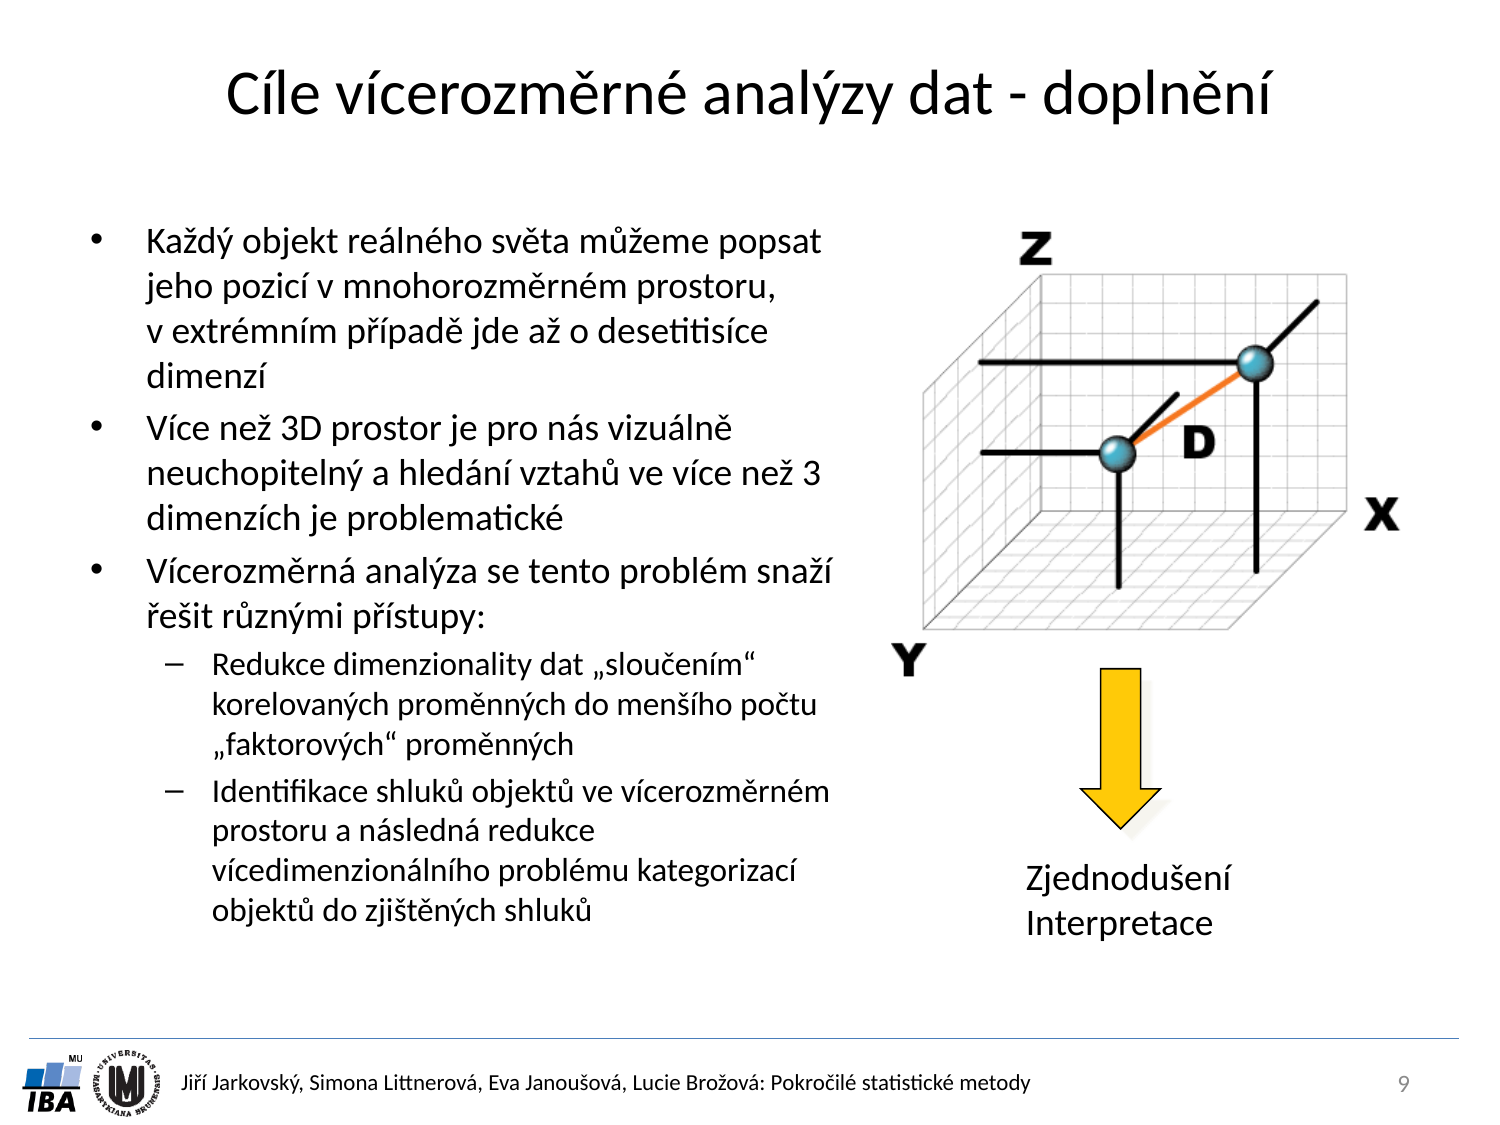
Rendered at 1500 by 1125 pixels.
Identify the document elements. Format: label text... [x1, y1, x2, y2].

text_box Zjednodušení Interpretace [1011, 845, 1247, 951]
slide_number 9 [1074, 1052, 1425, 1113]
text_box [891, 219, 1401, 691]
list Každý objekt reálného světa můžeme popsat jeho pozicí v mnohorozměrném prostoru, v extrémním případě jde až o desetitisíce dimenzí Více než 3D prostor je pro nás vizuálně neuchopitelný a hledání vztahů ve více než 3 dimenzích je problematické Vícerozměrná analýza se tento problém snaží řešit různými přístupy: Redukce dimenzionality dat „sloučením“ korelovaných proměnných do menšího počtu „faktorových“ proměnných Identifikace shluků objektů ve vícerozměrném prostoru a následná redukce vícedimenzionálního problému kategorizací objektů do zjištěných shluků [75, 208, 857, 1005]
title Cíle vícerozměrné analýzy dat - doplnění [75, 42, 1425, 135]
text_box [1080, 699, 1161, 829]
picture [93, 1050, 160, 1117]
picture [22, 1055, 82, 1112]
